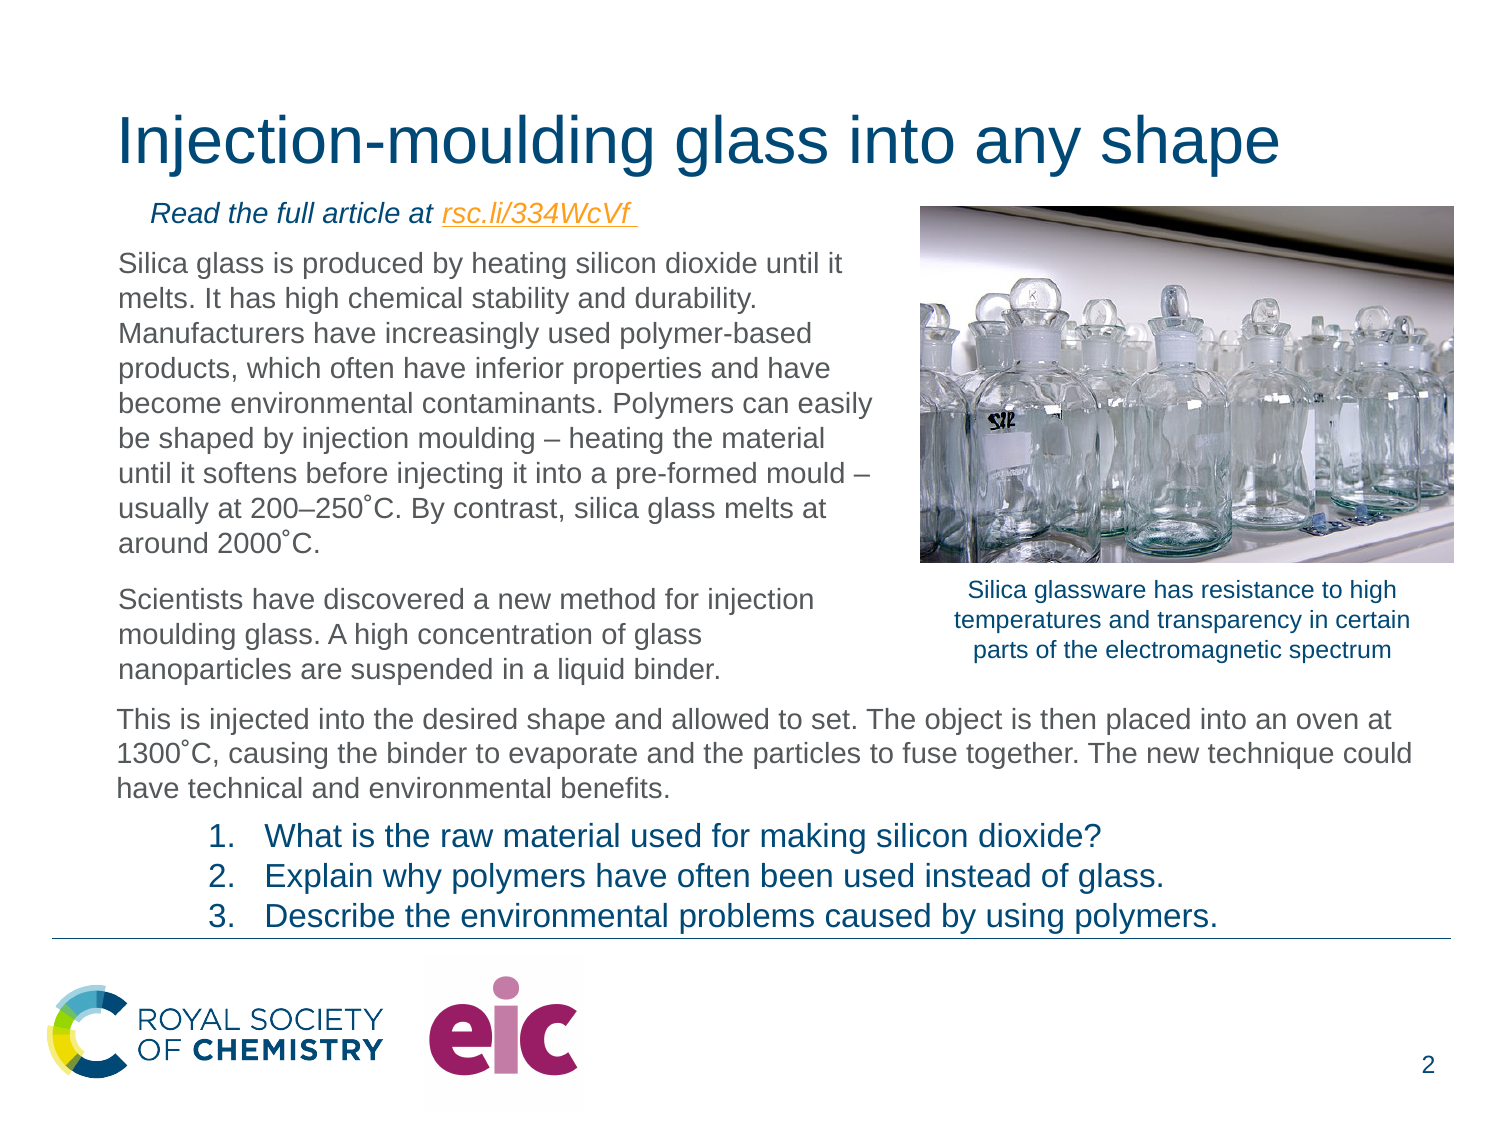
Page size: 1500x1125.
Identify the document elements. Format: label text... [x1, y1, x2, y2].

text_box Silica glassware has resistance to high temperatures and transparency in certain parts of the electromagnetic spectrum [919, 566, 1446, 672]
text_box What is the raw material used for making silicon dioxide? Explain why polymers have often been used instead of glass. Describe the environmental problems caused by using polymers. [193, 807, 1476, 942]
title Injection-moulding glass into any shape [101, 33, 1396, 251]
slide_number 2 [1113, 1033, 1451, 1094]
text_box Read the full article at rsc.li/334WcVf [135, 187, 1282, 237]
text_box This is injected into the desired shape and allowed to set. The object is then placed into an oven at 1300˚C, causing the binder to evaporate and the particles to fuse together. The new technique could have technical and environmental benefits. [101, 692, 1443, 813]
text_box Silica glass is produced by heating silicon dioxide until it melts. It has high chemical stability and durability. Manufacturers have increasingly used polymer-based products, which often have inferior properties and have become environmental contaminants. Polymers can easily be shaped by injection moulding – heating the material until it softens before injecting it into a pre-formed mould – usually at 200–250˚C. By contrast, silica glass melts at around 2000˚C. Scientists have discovered a new method for injection moulding glass. A high concentration of glass nanoparticles are suspended in a liquid binder. [103, 237, 900, 692]
picture [919, 206, 1454, 563]
picture [0, 938, 583, 1125]
